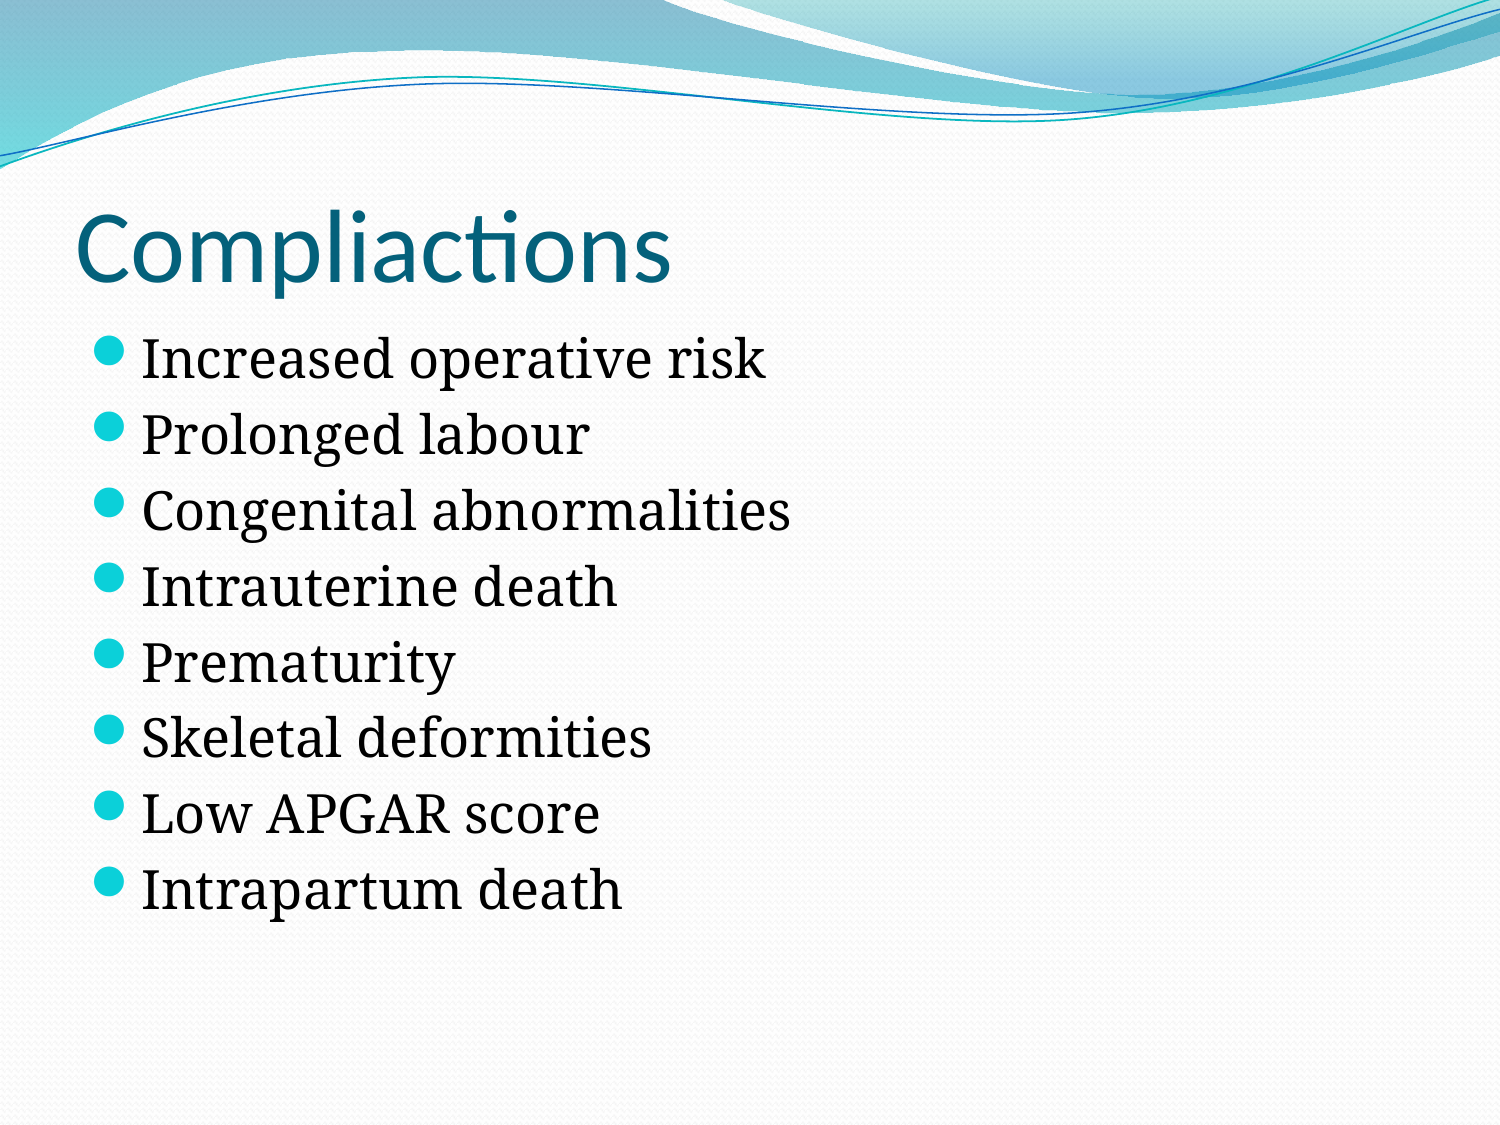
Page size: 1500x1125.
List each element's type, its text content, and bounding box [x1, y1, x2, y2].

title Compliactions [75, 115, 1425, 303]
list Increased operative risk Prolonged labour Congenital abnormalities Intrauterine death Prematurity Skeletal deformities Low APGAR score Intrapartum death [75, 317, 1425, 1038]
